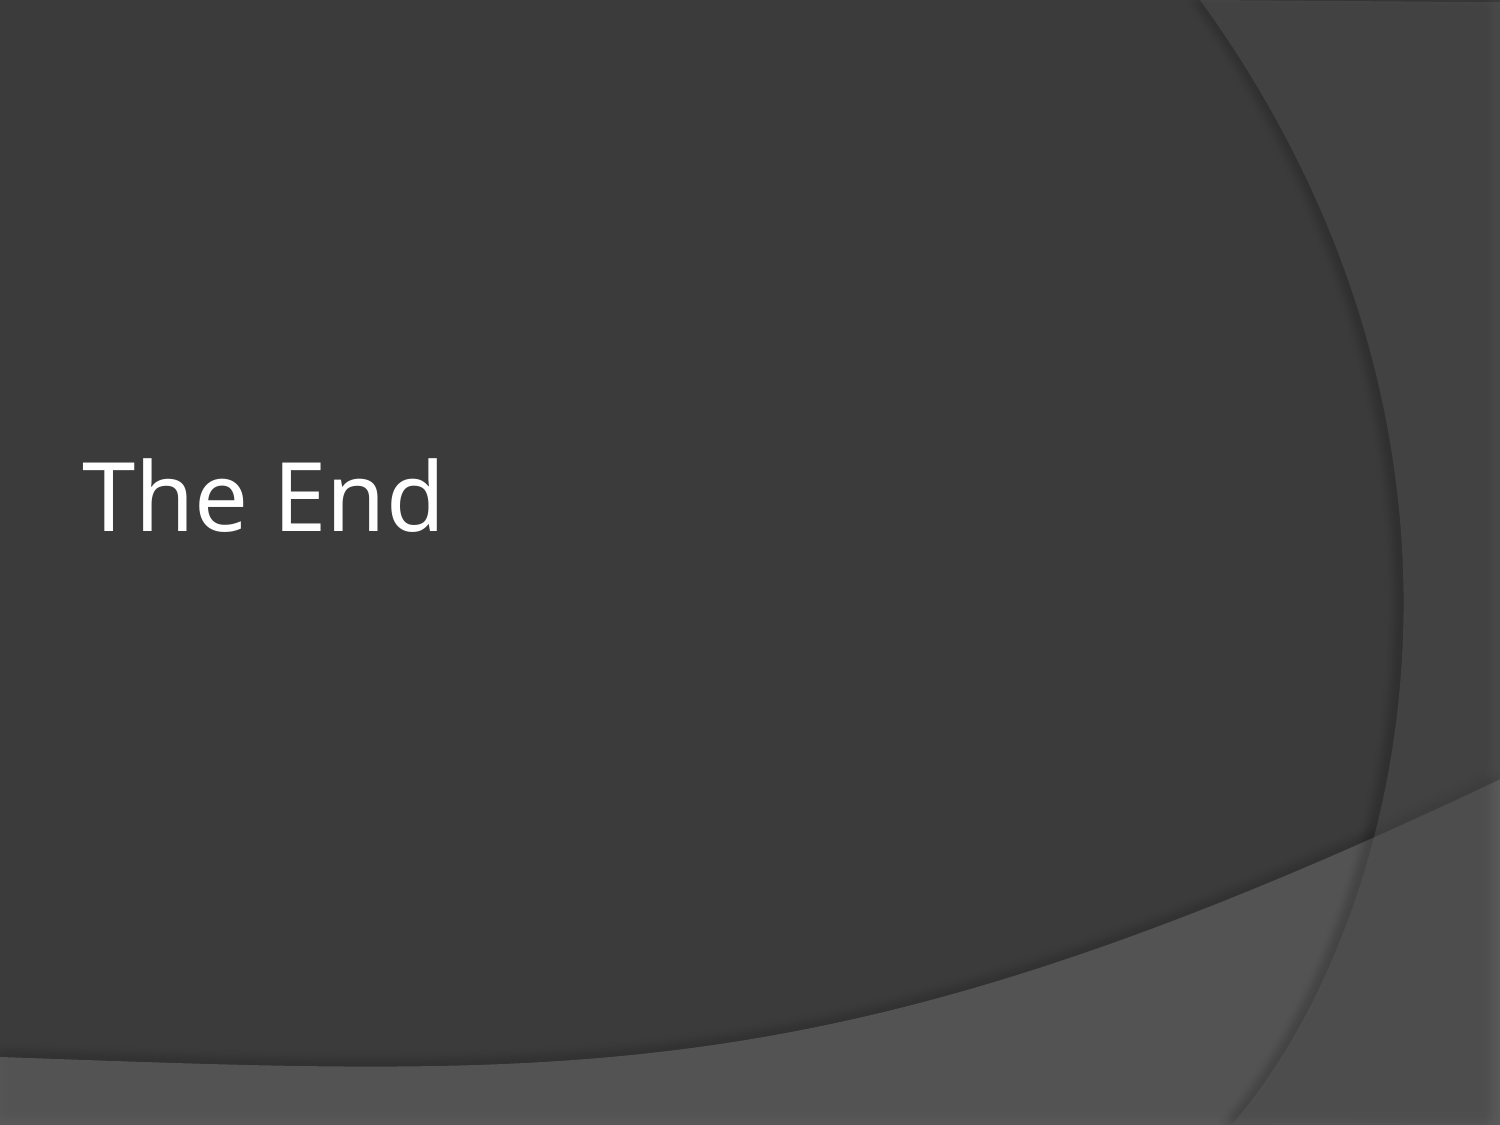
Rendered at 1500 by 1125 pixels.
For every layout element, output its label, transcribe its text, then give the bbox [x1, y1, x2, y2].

title The End [74, 399, 1426, 588]
